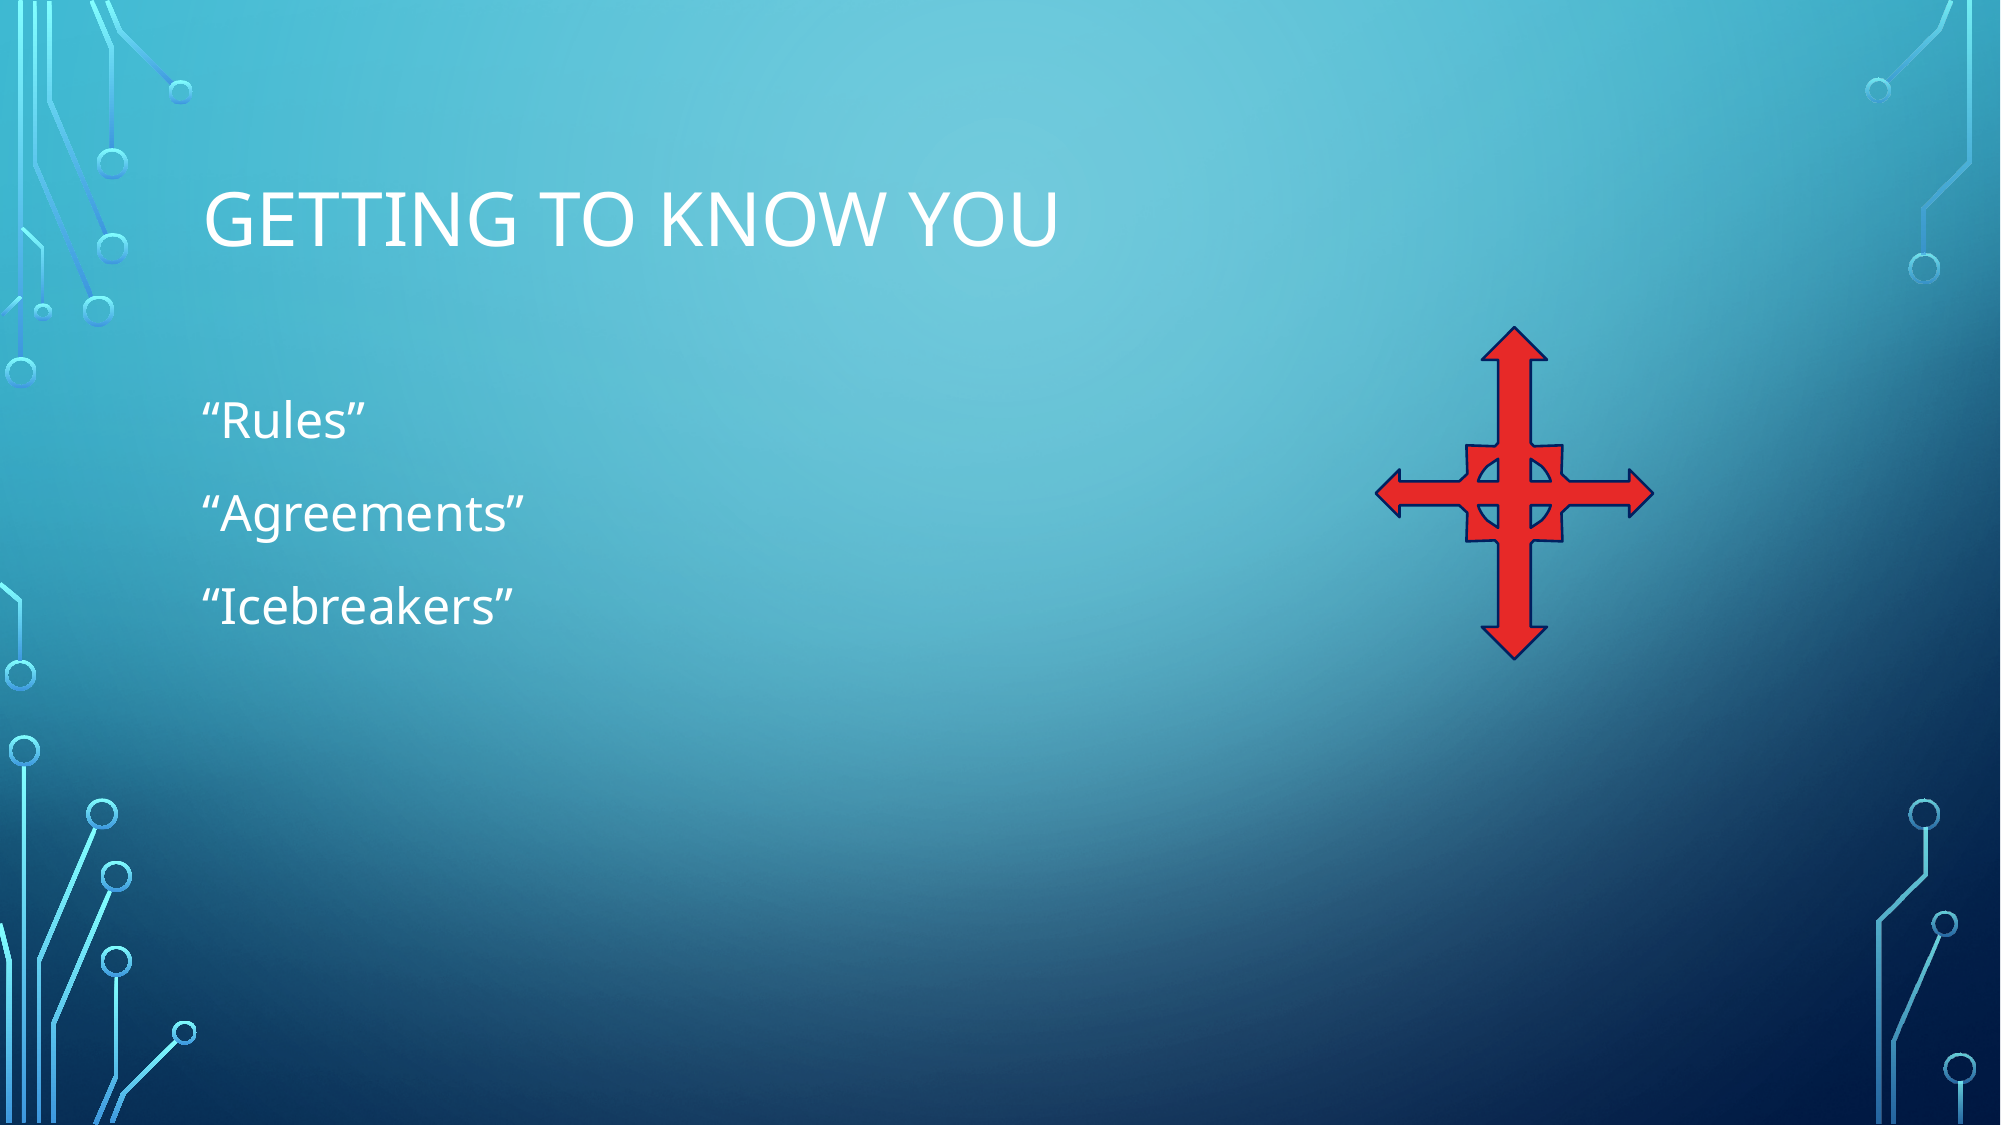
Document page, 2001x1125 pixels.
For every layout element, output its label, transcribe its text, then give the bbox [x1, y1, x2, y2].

title Getting To Know You [187, 101, 1813, 344]
text_box [1374, 326, 1655, 661]
list “Rules” “Agreements” “Icebreakers” [187, 369, 1813, 950]
